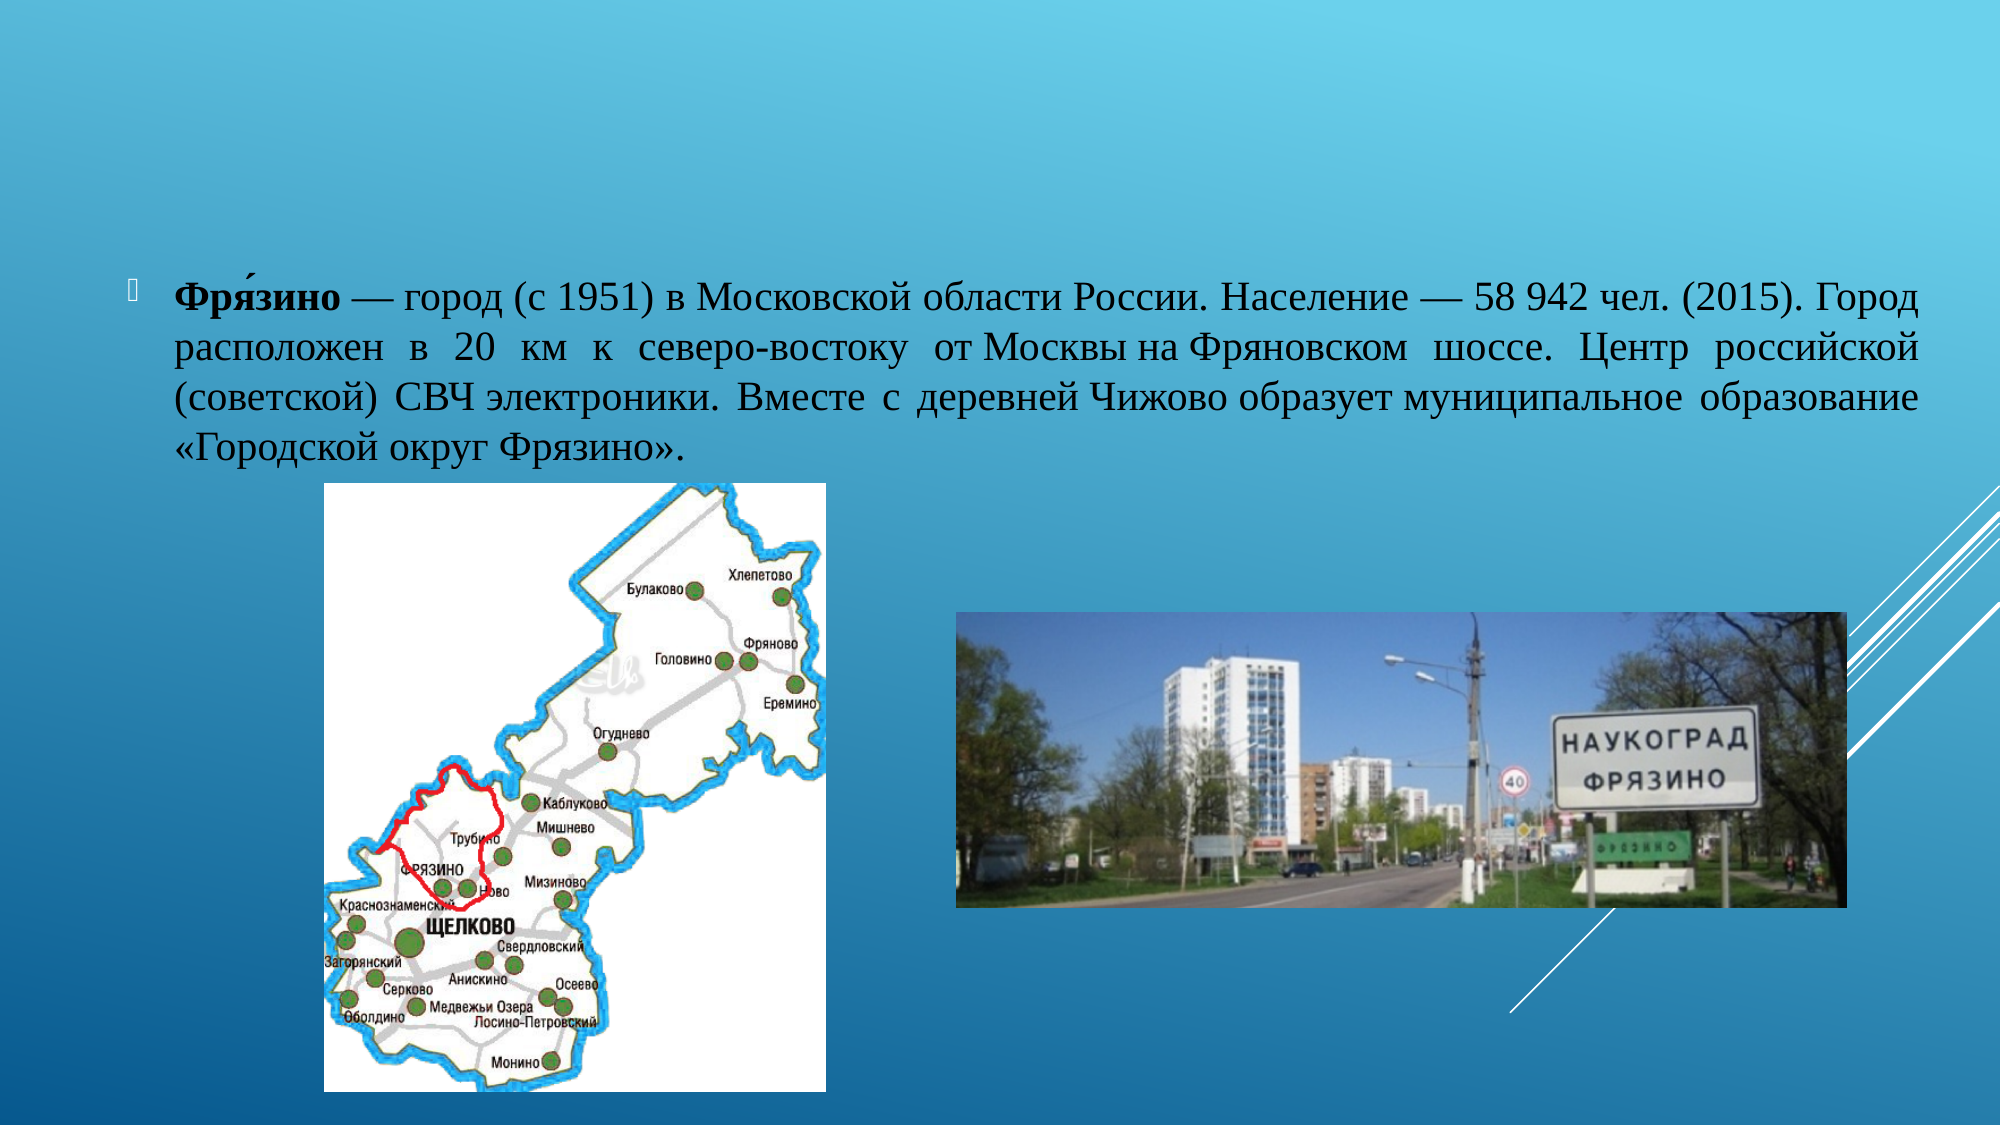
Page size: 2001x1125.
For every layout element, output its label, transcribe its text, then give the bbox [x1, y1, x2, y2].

list Фря́зино — город (с 1951) в Московской области России. Население — 58 942 чел. (2015). Город расположен в 20 км к северо-востоку от Москвы на Фряновском шоссе. Центр российской (советской) СВЧ электроники. Вместе с деревней Чижово образует муниципальное образование «Городской округ Фрязино». [112, 112, 1936, 626]
picture [324, 483, 826, 1092]
picture [956, 611, 1847, 909]
